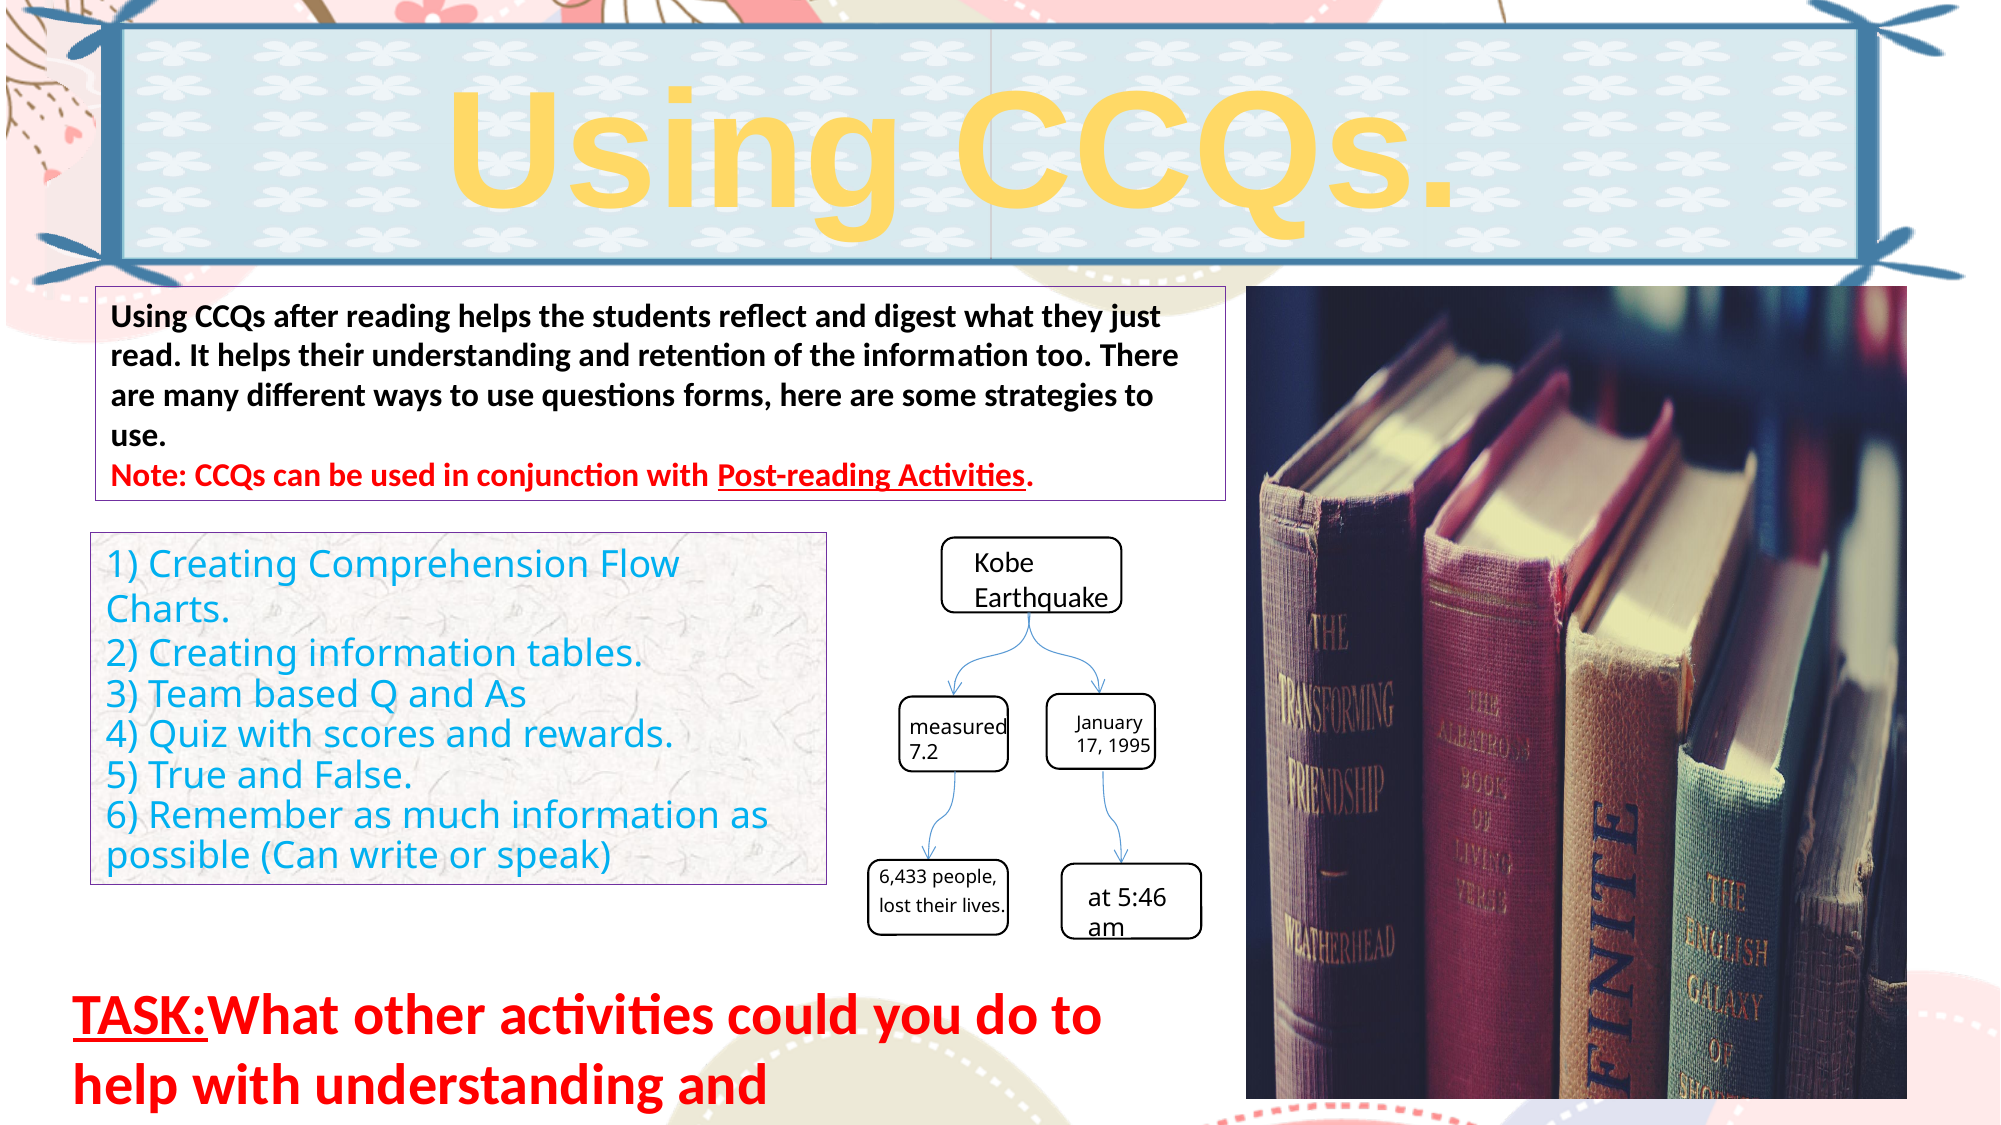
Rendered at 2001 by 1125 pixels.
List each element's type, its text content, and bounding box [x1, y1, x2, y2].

text_box Using CCQs after reading helps the students reflect and digest what they just read. It helps their understanding and retention of the information too. There are many different ways to use questions forms, here are some strategies to use. Note: CCQs can be used in conjunction with Post-reading Activities. [95, 381, 1226, 501]
text_box [867, 926, 1009, 932]
text_box Kobe Earthquake [959, 535, 1172, 621]
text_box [1066, 808, 1159, 827]
text_box measured 7.2 [894, 706, 1024, 771]
text_box 1) Creating Comprehension Flow Charts. 2) Creating information tables. 3) Team based Q and As 4) Quiz with scores and rewards. 5) True and False. 6) Remember as much information as possible (Can write or speak) [90, 532, 827, 885]
text_box [870, 858, 1006, 863]
text_box TASK:What other activities could you do to help with understanding and comprehension? [58, 968, 500, 1125]
text_box 6,433 people, lost their lives. [864, 863, 1043, 926]
text_box [1045, 692, 1156, 770]
text_box [940, 536, 959, 614]
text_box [897, 802, 987, 830]
text_box January 17, 1995 [1061, 703, 1174, 764]
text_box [949, 615, 1034, 693]
text_box [898, 695, 1009, 706]
text_box [1060, 862, 1202, 932]
text_box at 5:46 am [1073, 873, 1202, 932]
picture [0, 0, 2001, 1125]
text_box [1023, 617, 1105, 689]
